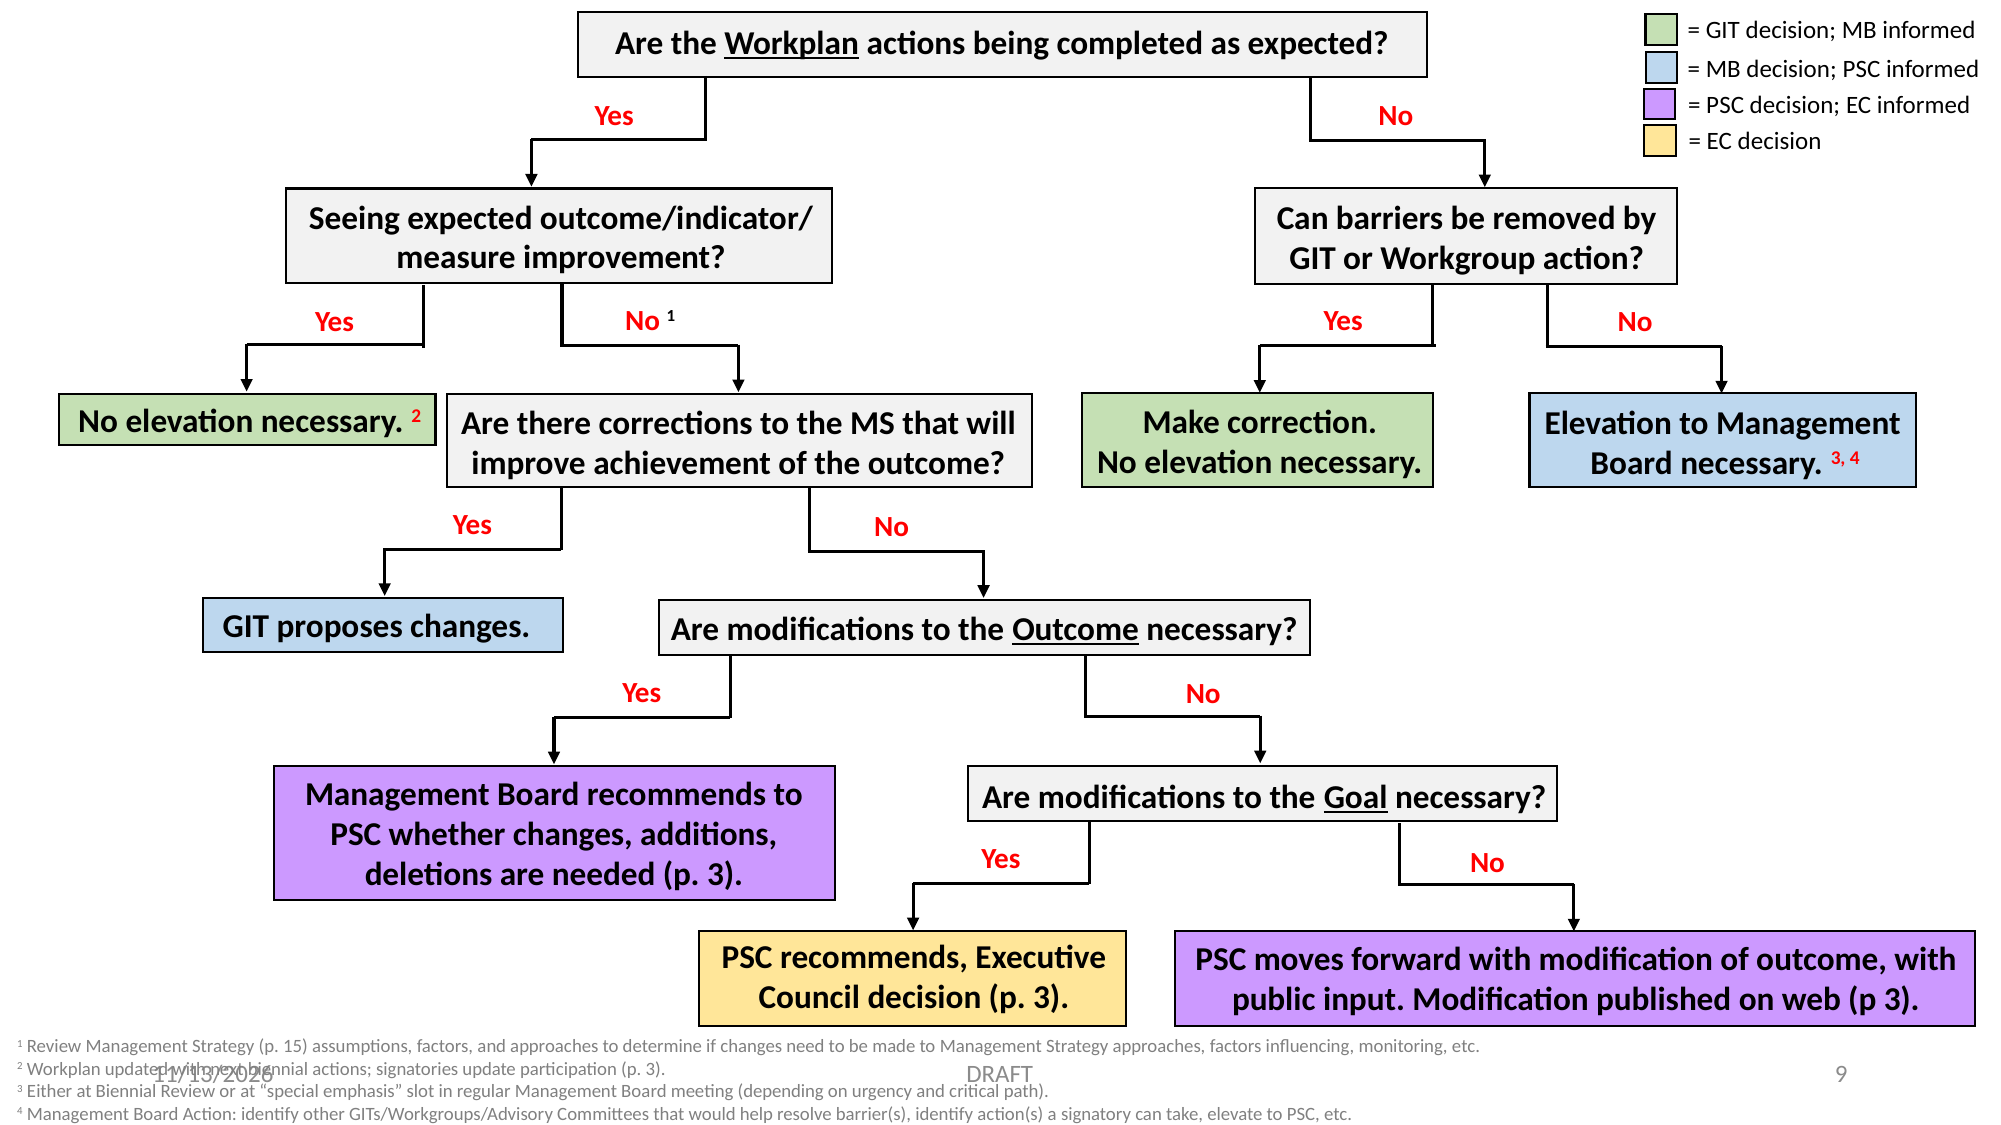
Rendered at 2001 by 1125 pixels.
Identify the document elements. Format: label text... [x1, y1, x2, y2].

text_box [1643, 88, 1673, 120]
text_box No [1402, 835, 1579, 886]
text_box No [1312, 88, 1487, 139]
text_box 1 Review Management Strategy (p. 15) assumptions, factors, and approaches to determine if changes need to be made to Management Strategy approaches, factors influencing, monitoring, etc. 2 Workplan updated with next biennial actions; signatories update participation (p. 3). 3 Either at Biennial Review or at “special emphasis” slot in regular Management Board meeting (depending on urgency and critical path). 4 Management Board Action: identify other GITs/Workgroups/Advisory Committees that would help resolve barrier(s), identify action(s) a signatory can take, elevate to PSC, etc. [2, 1026, 2000, 1125]
text_box = EC decision [1673, 117, 1997, 162]
text_box Yes [1255, 294, 1431, 344]
text_box Management Board recommends to PSC whether changes, additions, deletions are needed (p. 3). [263, 764, 846, 900]
text_box No elevation necessary. 2 [59, 392, 440, 447]
text_box Yes [246, 295, 422, 343]
text_box Elevation to Management Board necessary. 3, 4 [1465, 393, 1985, 489]
text_box GIT proposes changes. [200, 596, 569, 652]
text_box Can barriers be removed by GIT or Workgroup action? [1252, 188, 1682, 284]
footer DRAFT [662, 1042, 1338, 1103]
slide_number 9 [1412, 1042, 1863, 1103]
text_box No [811, 499, 987, 550]
text_box Yes [553, 666, 729, 716]
text_box PSC moves forward with modification of outcome, with public input. Modification published on web (p 3). [1179, 929, 1974, 1025]
text_box Yes [384, 497, 560, 548]
text_box [285, 187, 833, 284]
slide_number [137, 1042, 588, 1103]
text_box Are modifications to the Goal necessary? [954, 768, 1574, 823]
text_box No [1118, 667, 1295, 717]
text_box [577, 11, 1428, 78]
text_box Make correction. No elevation necessary. [1075, 393, 1445, 488]
text_box = GIT decision; MB informed [1672, 6, 1996, 52]
text_box = PSC decision; EC informed [1673, 81, 1997, 117]
text_box Are there corrections to the MS that will improve achievement of the outcome? [435, 393, 1043, 489]
text_box PSC recommends, Executive Council decision (p. 3). [680, 928, 1149, 1023]
text_box Yes [913, 831, 1088, 882]
text_box Are modifications to the Outcome necessary? [654, 599, 1315, 655]
text_box No [1550, 295, 1727, 345]
text_box = MB decision; PSC informed [1673, 45, 1996, 81]
text_box Seeing expected outcome/indicator/ measure improvement? [290, 188, 832, 283]
text_box [1643, 124, 1673, 157]
text_box Are the Workplan actions being completed as expected? [577, 13, 1427, 69]
text_box [1644, 13, 1672, 46]
text_box Yes [526, 88, 702, 139]
text_box [1645, 51, 1673, 84]
text_box [1174, 930, 1976, 1026]
text_box No 1 [565, 293, 742, 344]
